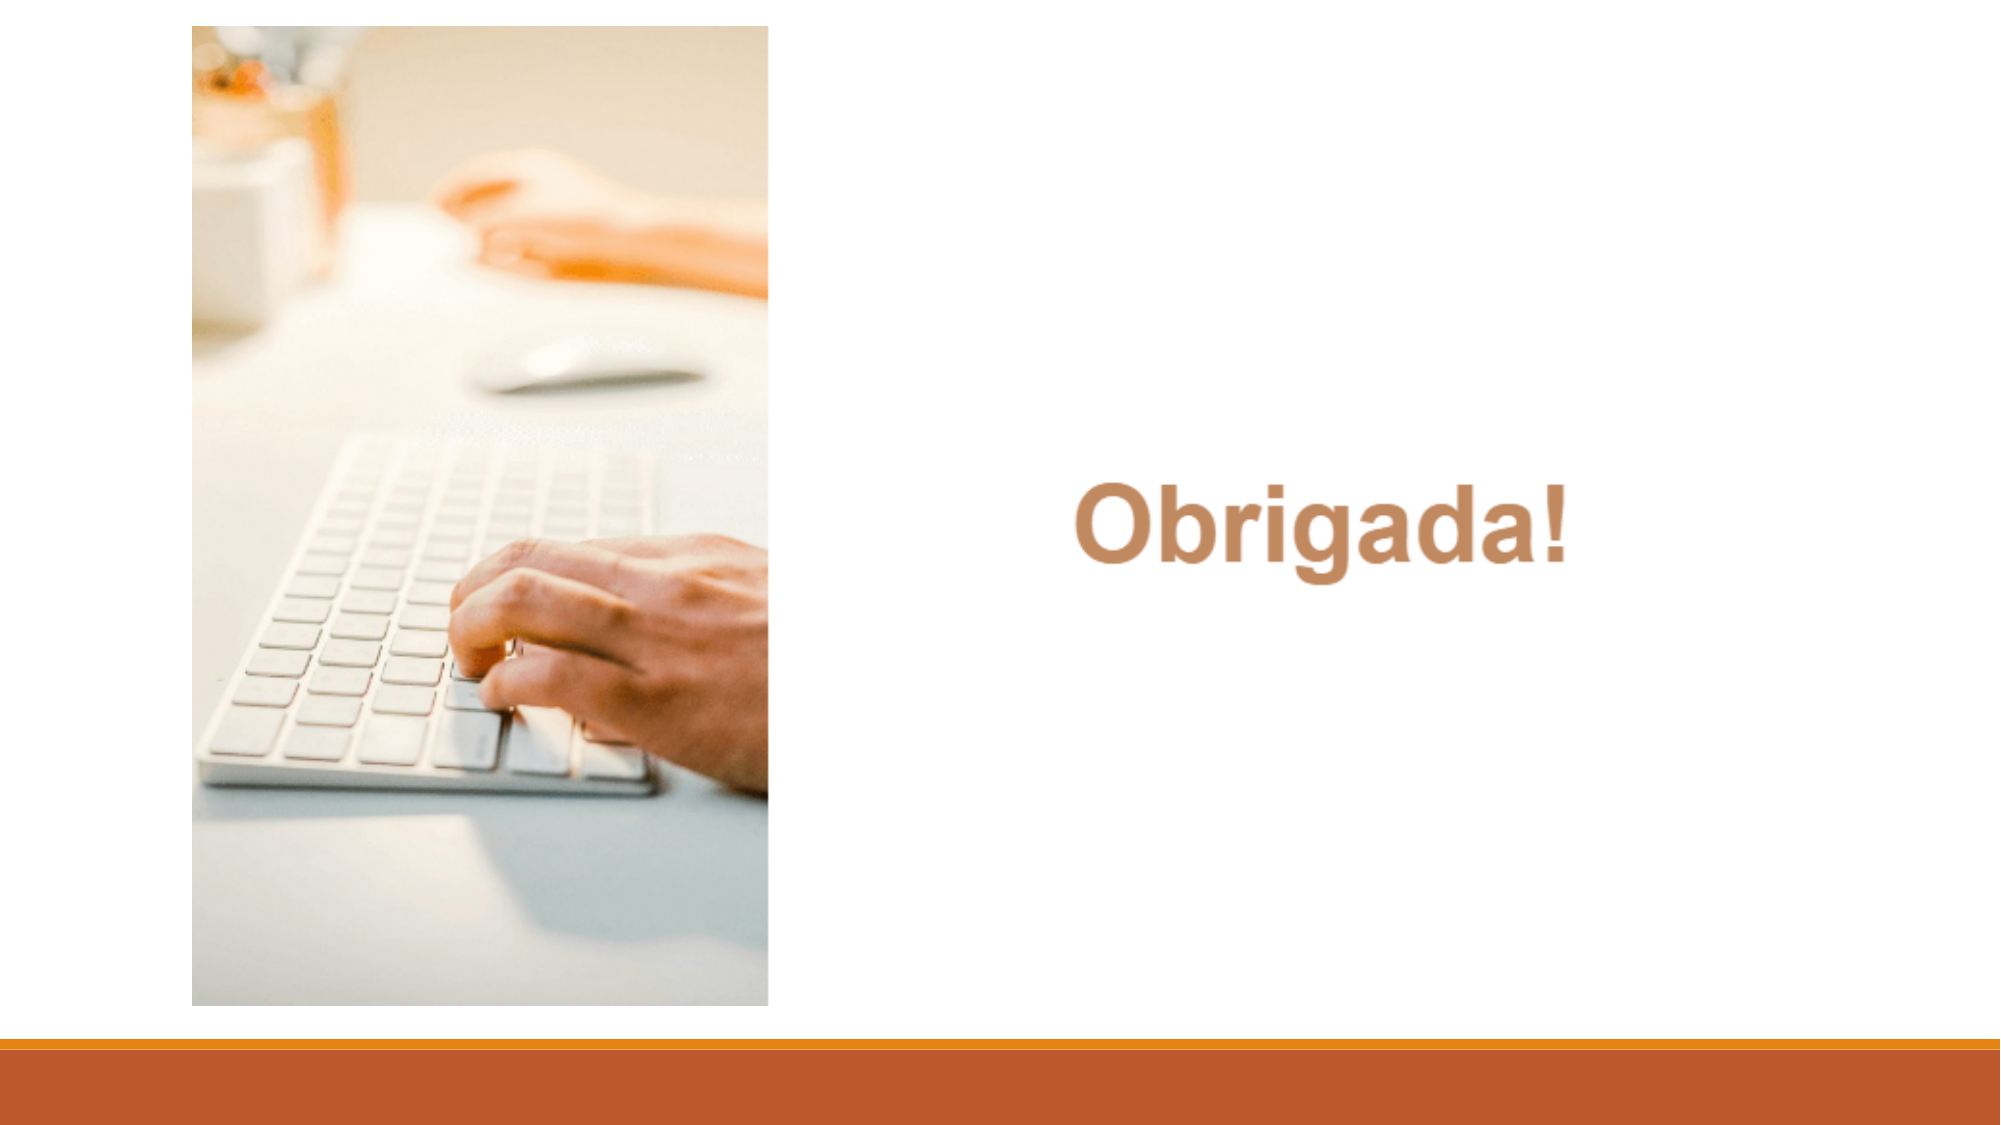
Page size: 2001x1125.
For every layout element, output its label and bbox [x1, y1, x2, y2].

picture [192, 26, 1866, 1006]
